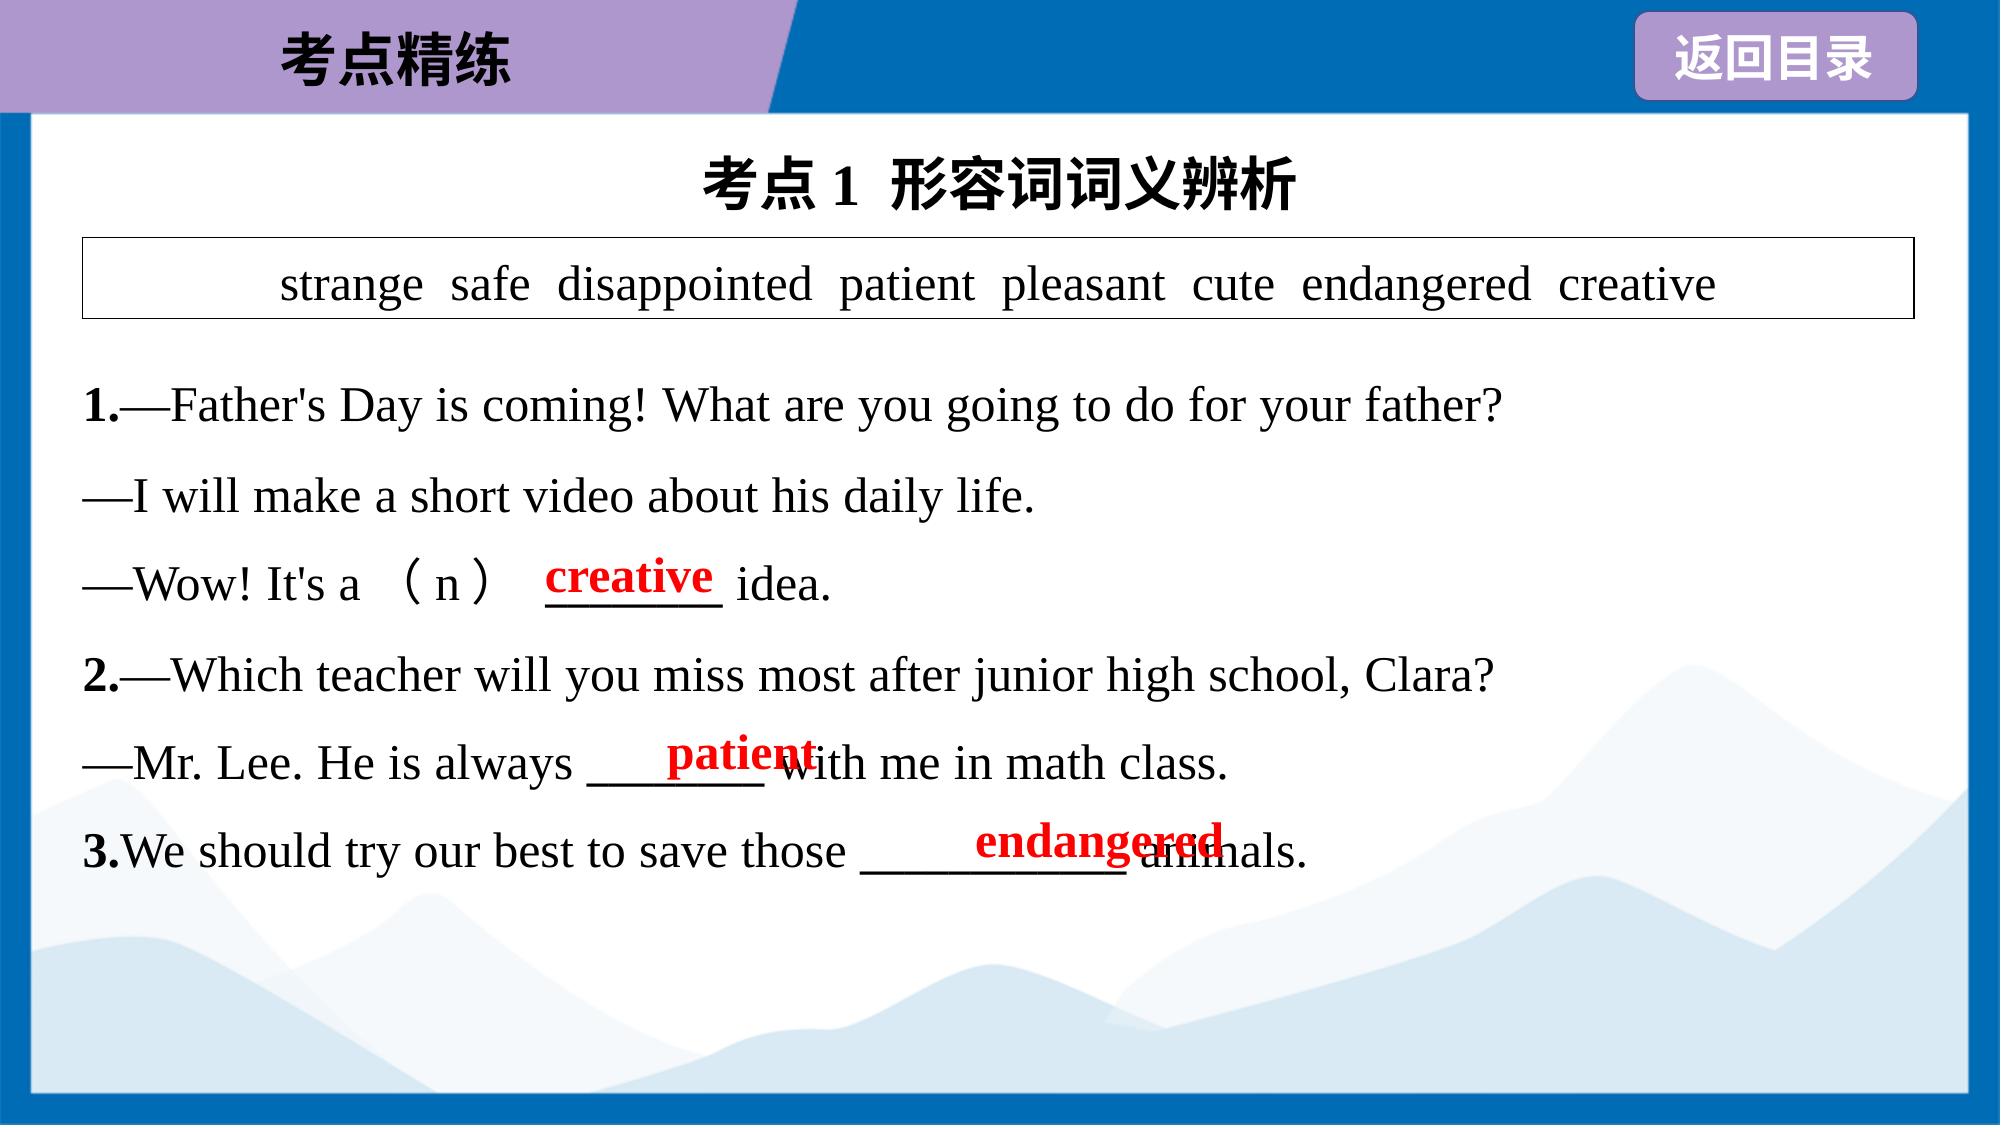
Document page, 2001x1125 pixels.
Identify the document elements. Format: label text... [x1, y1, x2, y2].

picture [0, 0, 2000, 1125]
text_box patient [648, 691, 836, 771]
text_box 1.—Father's Day is coming! What are you going to do for your father? —I will make a short video about his daily life. —Wow! It's a（n） ________ idea. [82, 339, 1917, 601]
text_box 3.We should try our best to save those ____________ animals. [82, 790, 1917, 868]
text_box 考点1 形容词词义辨析 [82, 146, 1917, 217]
table_header strange safe disappointed patient pleasant cute endangered creative [83, 238, 1913, 318]
text_box 2.—Which teacher will you miss most after junior high school, Clara? —Mr. Lee. He is always ________ with me in math class. [82, 610, 1917, 780]
text_box creative [527, 514, 732, 594]
text_box endangered [956, 780, 1243, 859]
